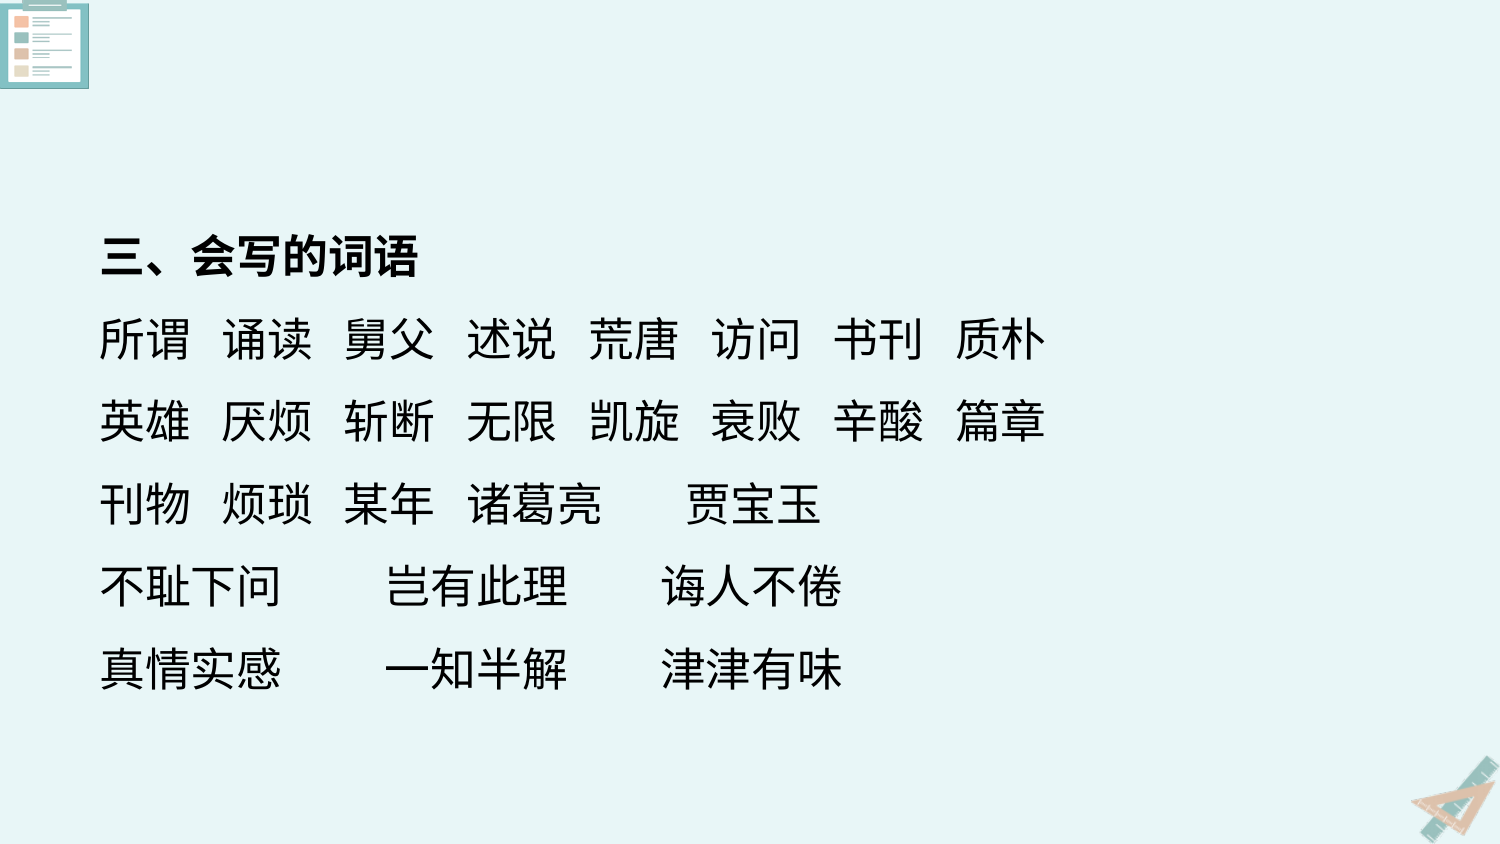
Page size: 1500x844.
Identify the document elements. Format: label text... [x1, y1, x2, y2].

picture [0, 0, 89, 89]
picture [1411, 755, 1500, 844]
text_box 三、会写的词语 所谓 诵读 舅父 述说 荒唐 访问 书刊 质朴 英雄 厌烦 斩断 无限 凯旋 衰败 辛酸 篇章 刊物 烦琐 某年 诸葛亮 贾宝玉 不耻下问 岂有此理 诲人不倦 真情实感 一知半解 津津有味 [84, 193, 1456, 703]
